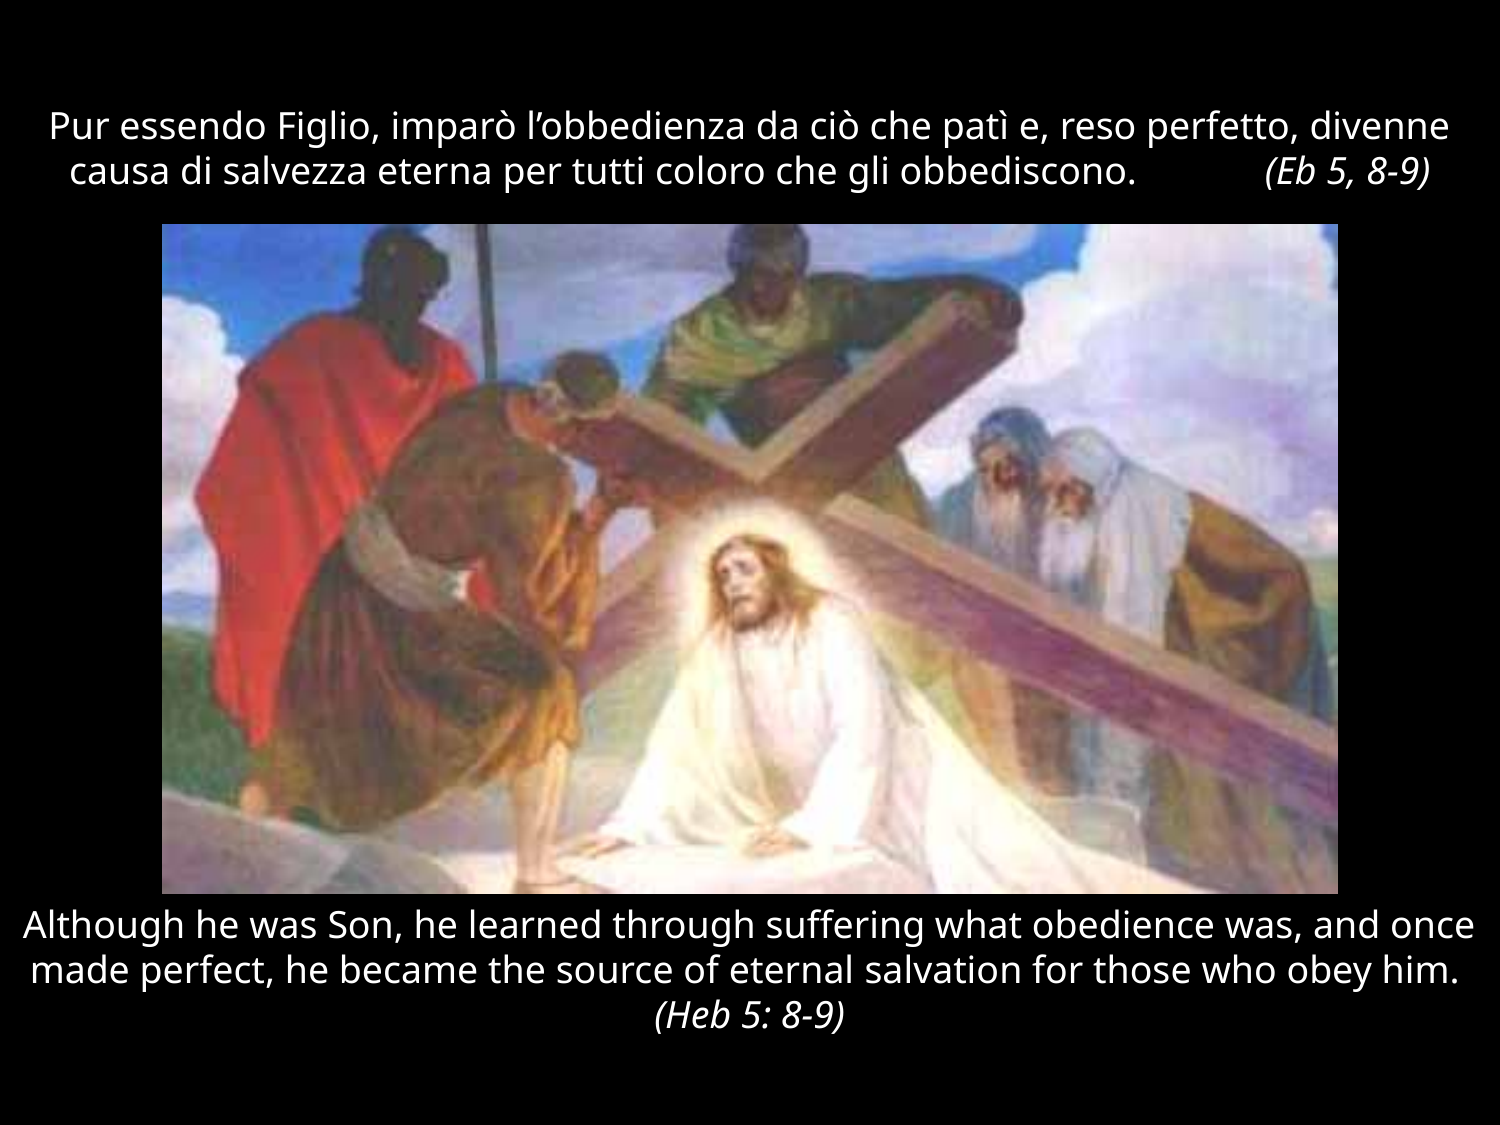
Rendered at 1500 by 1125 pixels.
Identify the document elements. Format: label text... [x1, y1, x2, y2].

picture [162, 224, 1338, 894]
title Pur essendo Figlio, imparò l’obbedienza da ciò che patì e, reso perfetto, divenne causa di salvezza eterna per tutti coloro che gli obbediscono. (Eb 5, 8-9) [0, 78, 1500, 216]
text_box Although he was Son, he learned through suffering what obedience was, and once made perfect, he became the source of eternal salvation for those who obey him. (Heb 5: 8-9) [0, 893, 1500, 1043]
